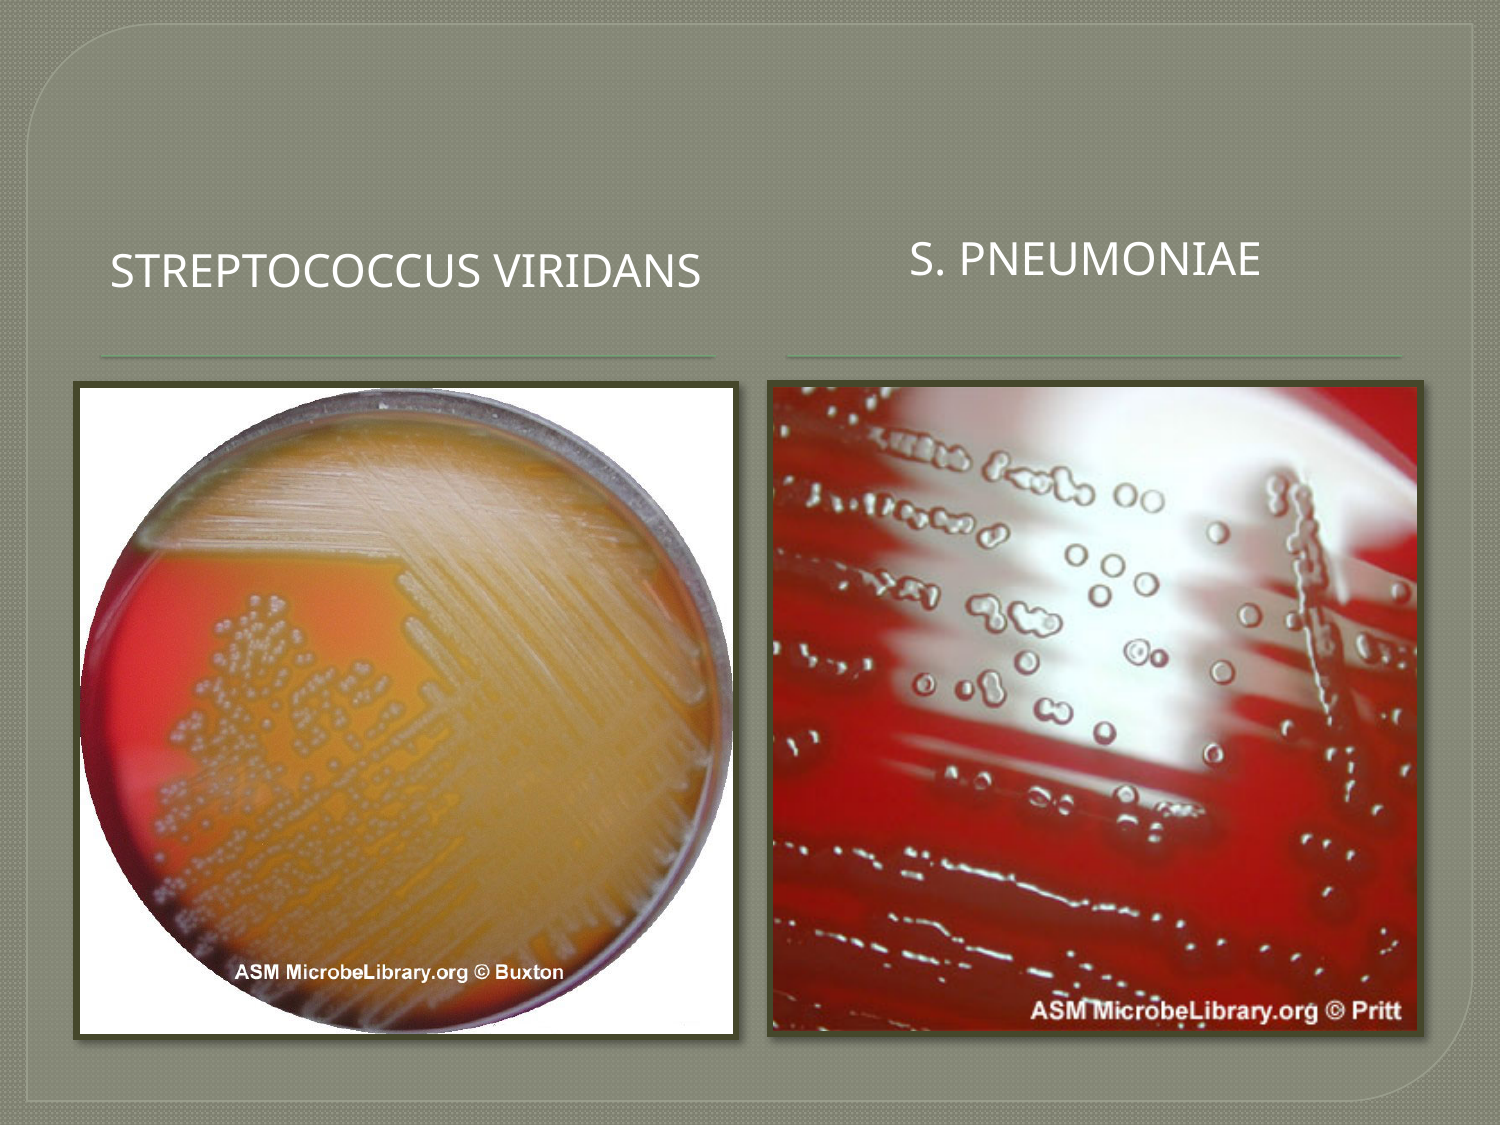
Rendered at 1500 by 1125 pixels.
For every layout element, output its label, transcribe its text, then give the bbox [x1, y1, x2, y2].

list s. pneumoniae [761, 187, 1425, 293]
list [79, 387, 734, 1035]
list Streptococcus viridans [82, 199, 745, 305]
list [772, 386, 1418, 1032]
